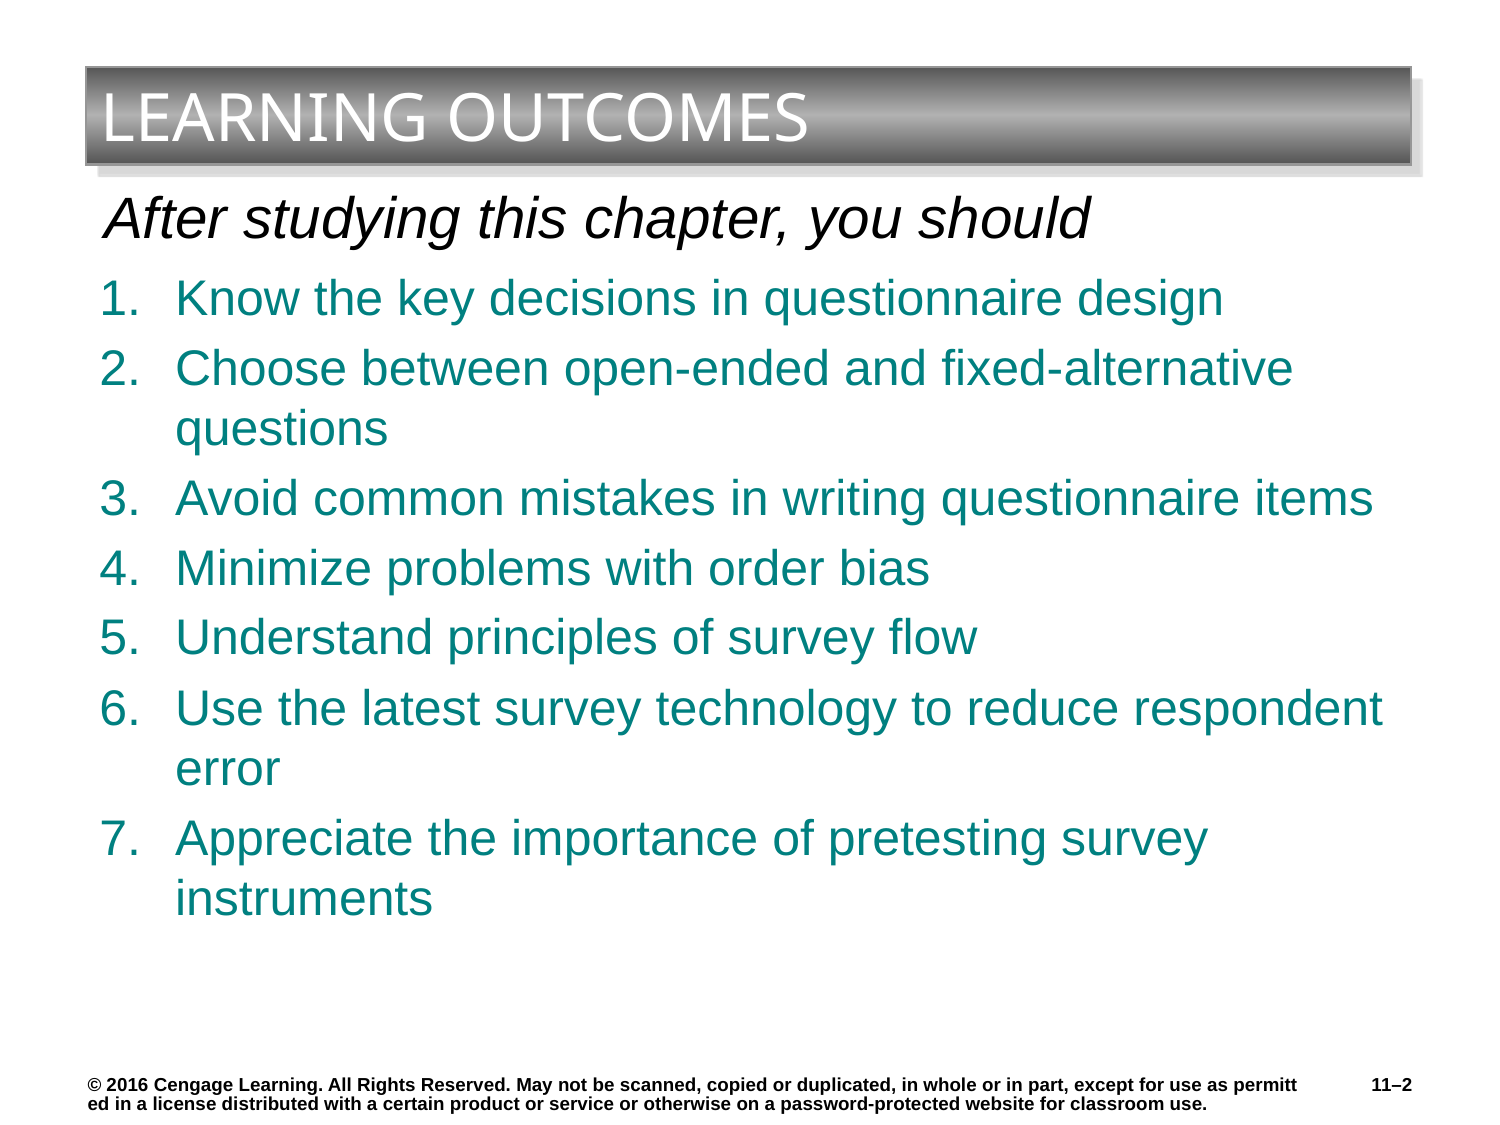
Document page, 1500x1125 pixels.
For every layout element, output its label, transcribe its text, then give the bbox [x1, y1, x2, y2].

slide_number 11–2 [1050, 1042, 1413, 1103]
footer © 2016 Cengage Learning. All Rights Reserved. May not be scanned, copied or duplicated, in whole or in part, except for use as permitted in a license distributed with a certain product or service or otherwise on a password-protected website for classroom use. [87, 1057, 1050, 1103]
list Know the key decisions in questionnaire design Choose between open-ended and fixed-alternative questions Avoid common mistakes in writing questionnaire items Minimize problems with order bias Understand principles of survey flow Use the latest survey technology to reduce respondent error Appreciate the importance of pretesting survey instruments [84, 257, 1414, 998]
title LEARNING OUTCOMES [85, 66, 1412, 166]
